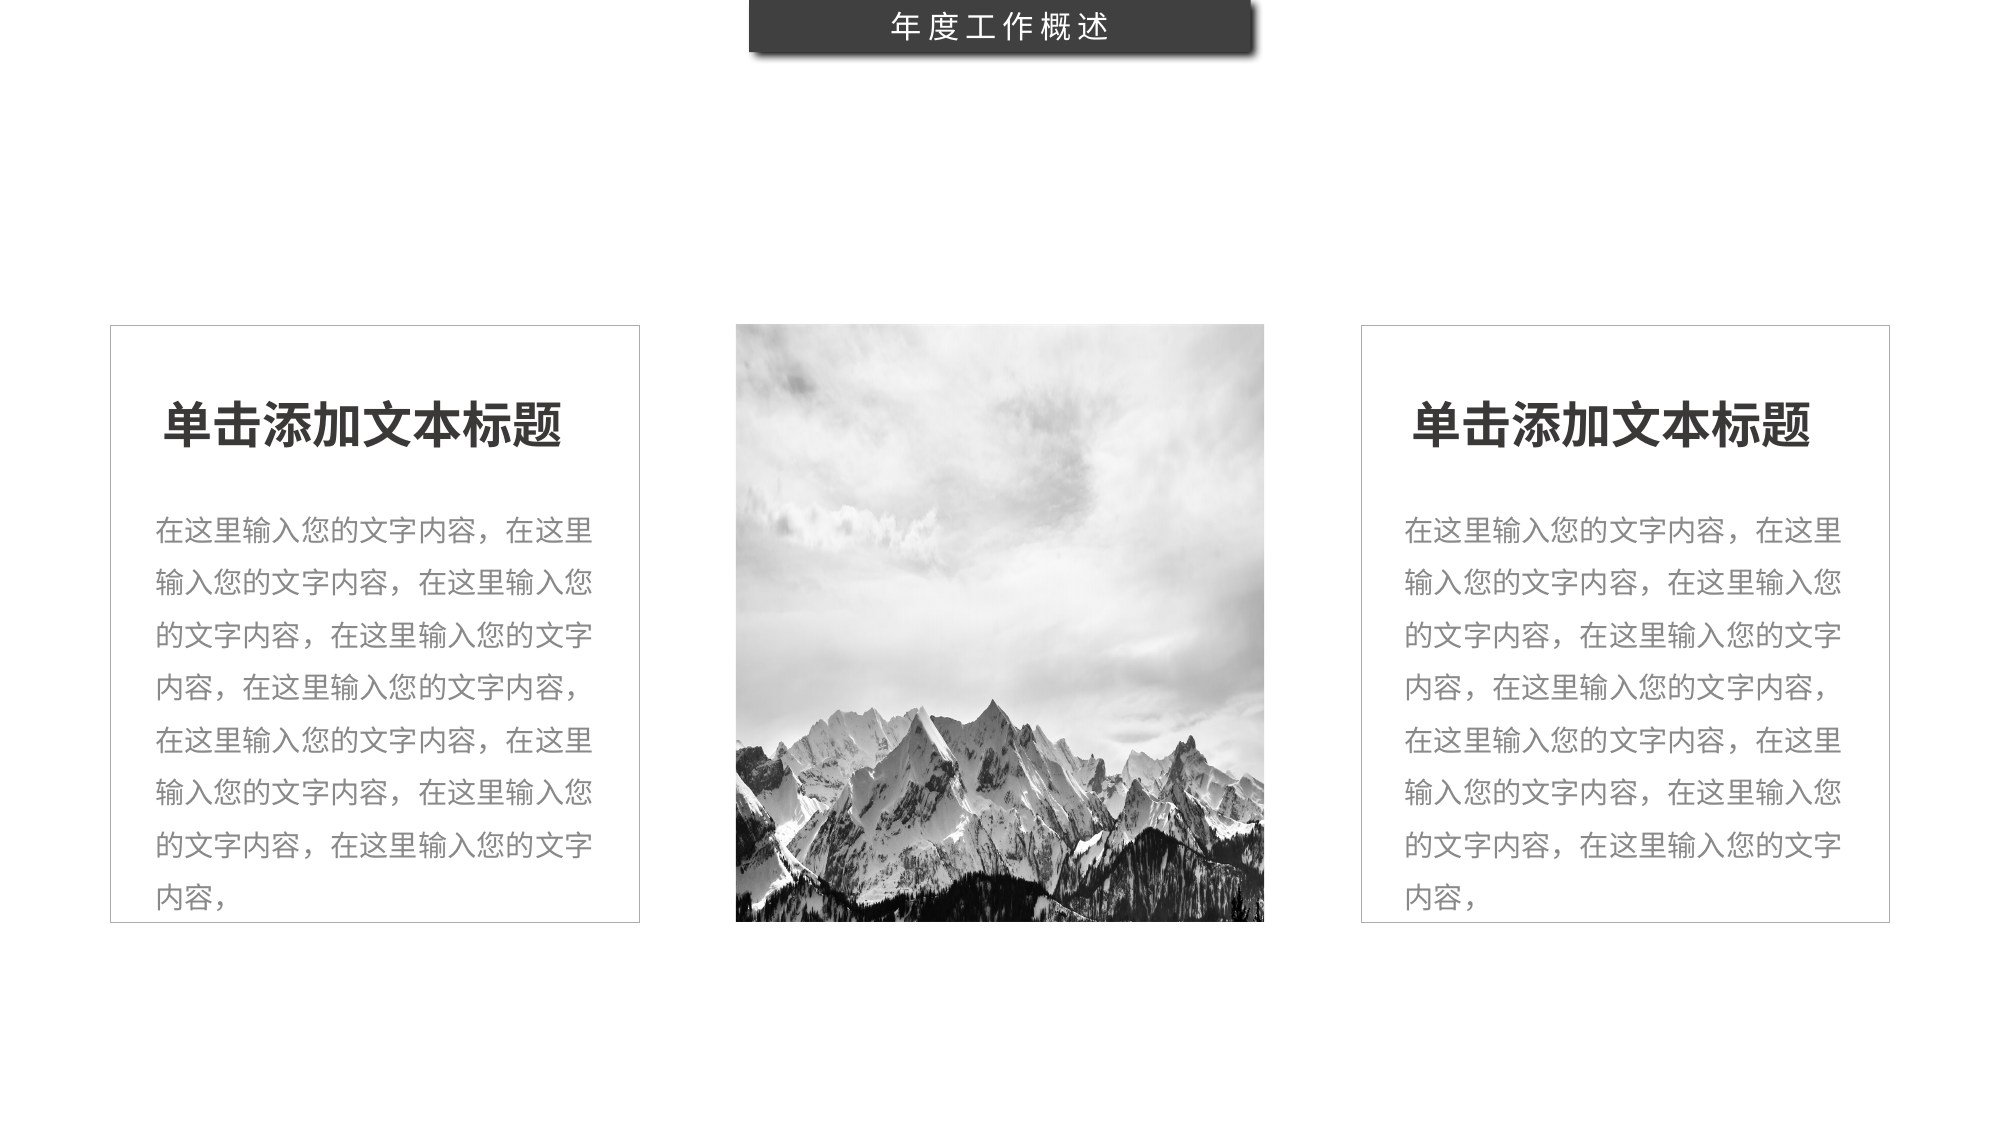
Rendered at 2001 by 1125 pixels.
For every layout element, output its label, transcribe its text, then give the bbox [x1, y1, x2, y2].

text_box [735, 324, 1265, 923]
text_box 年度工作概述 [749, 0, 1251, 53]
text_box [1360, 324, 1890, 922]
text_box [110, 324, 640, 922]
